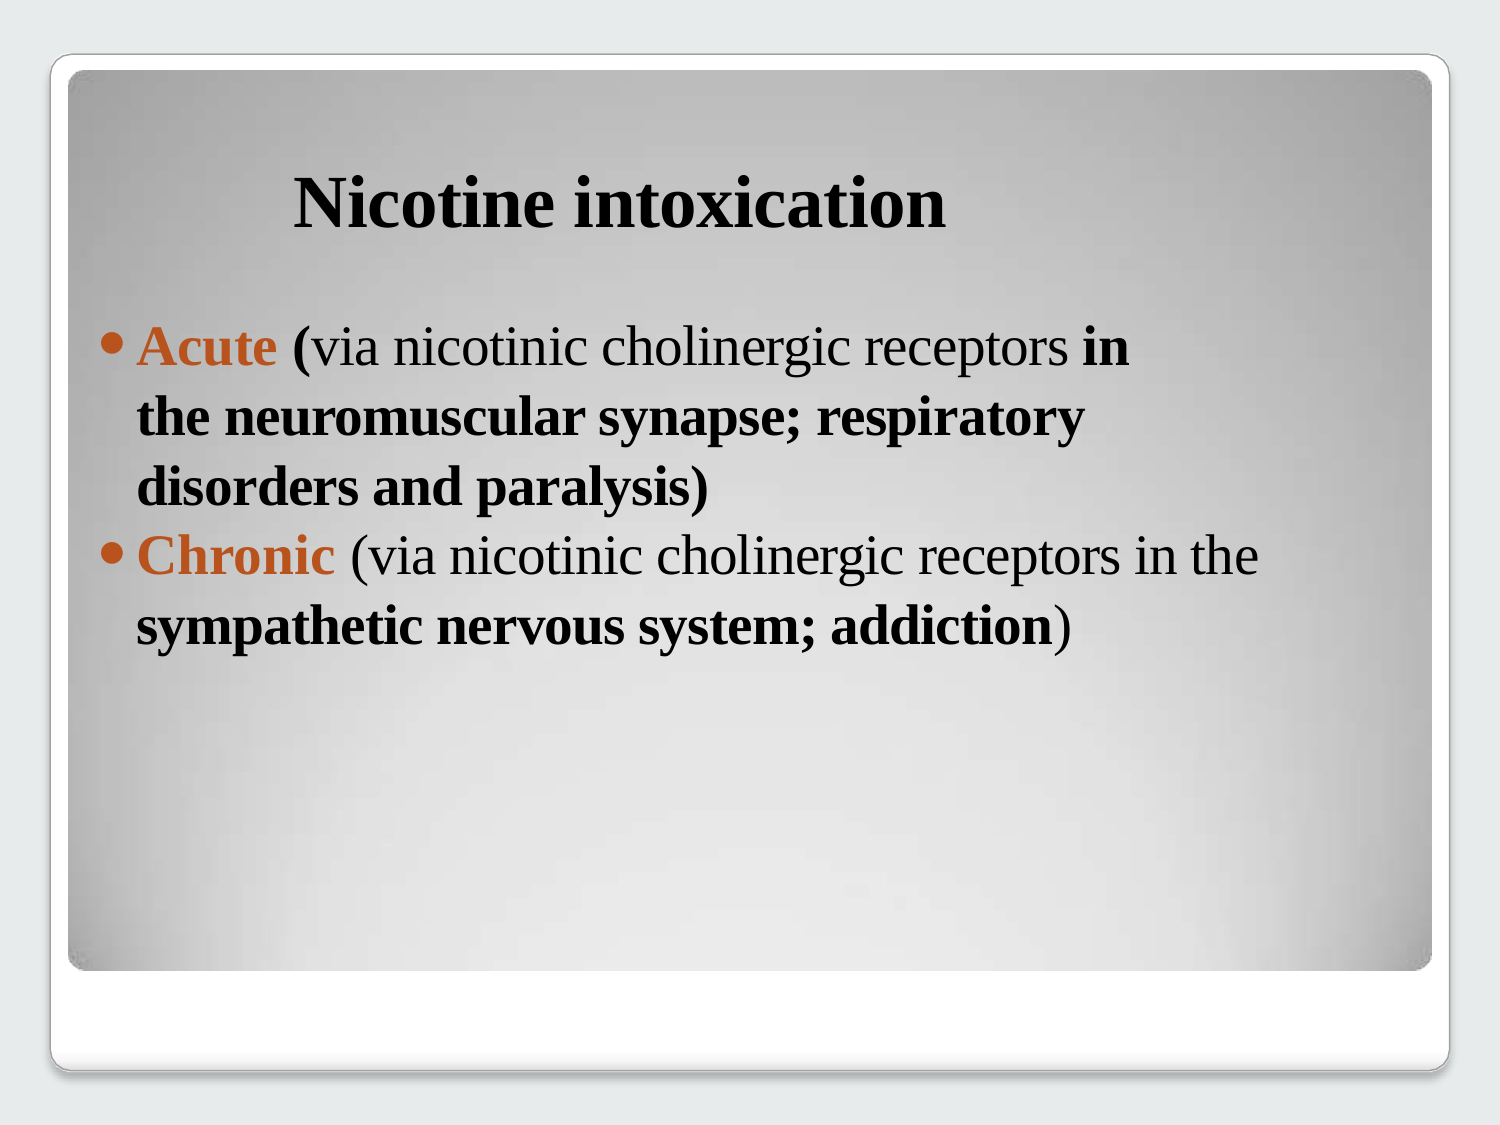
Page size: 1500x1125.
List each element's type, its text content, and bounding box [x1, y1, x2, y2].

title Nicotine intoxication [291, 149, 1209, 305]
text_box Acute (via nicotinic cholinergic receptors in the neuromuscular synapse; respiratory disorders and paralysis) Chronic (via nicotinic cholinergic receptors in the sympathetic nervous system; addiction) [90, 305, 1281, 656]
picture [36, 46, 1464, 1094]
